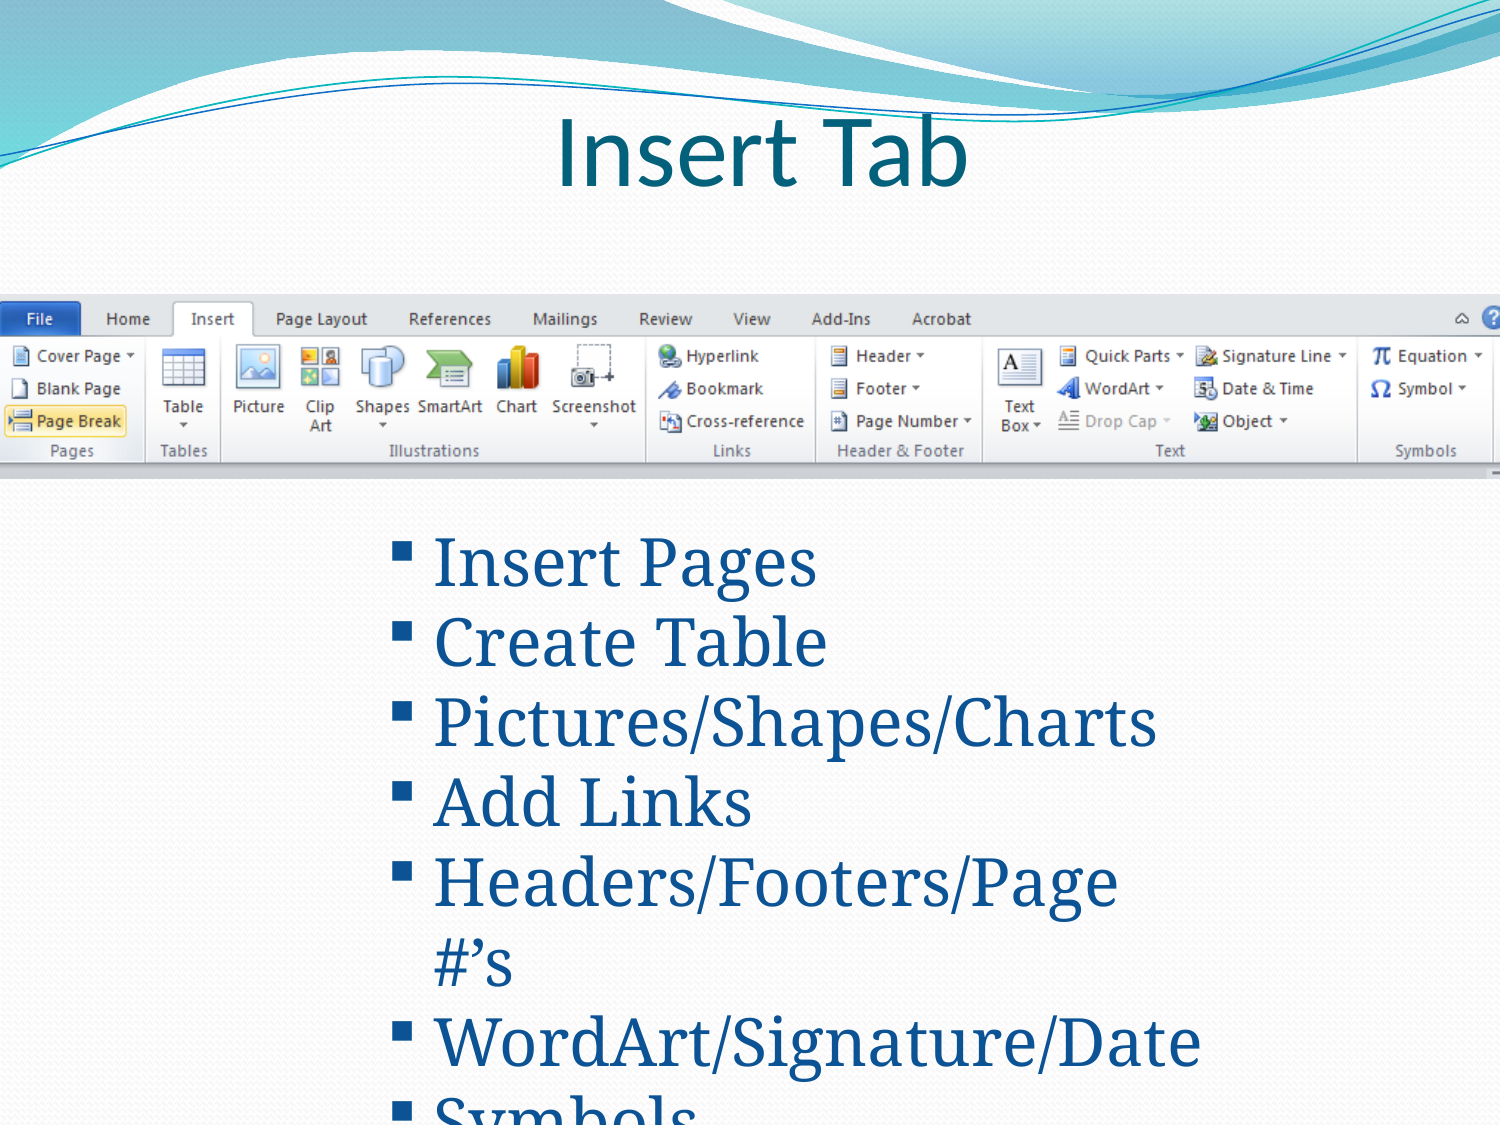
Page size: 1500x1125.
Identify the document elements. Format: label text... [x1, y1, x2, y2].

text_box Insert Tab [87, 75, 1438, 263]
picture [0, 294, 1500, 480]
text_box Insert Pages Create Table Pictures/Shapes/Charts Add Links Headers/Footers/Page #’s WordArt/Signature/Date Symbols [372, 512, 1225, 1125]
